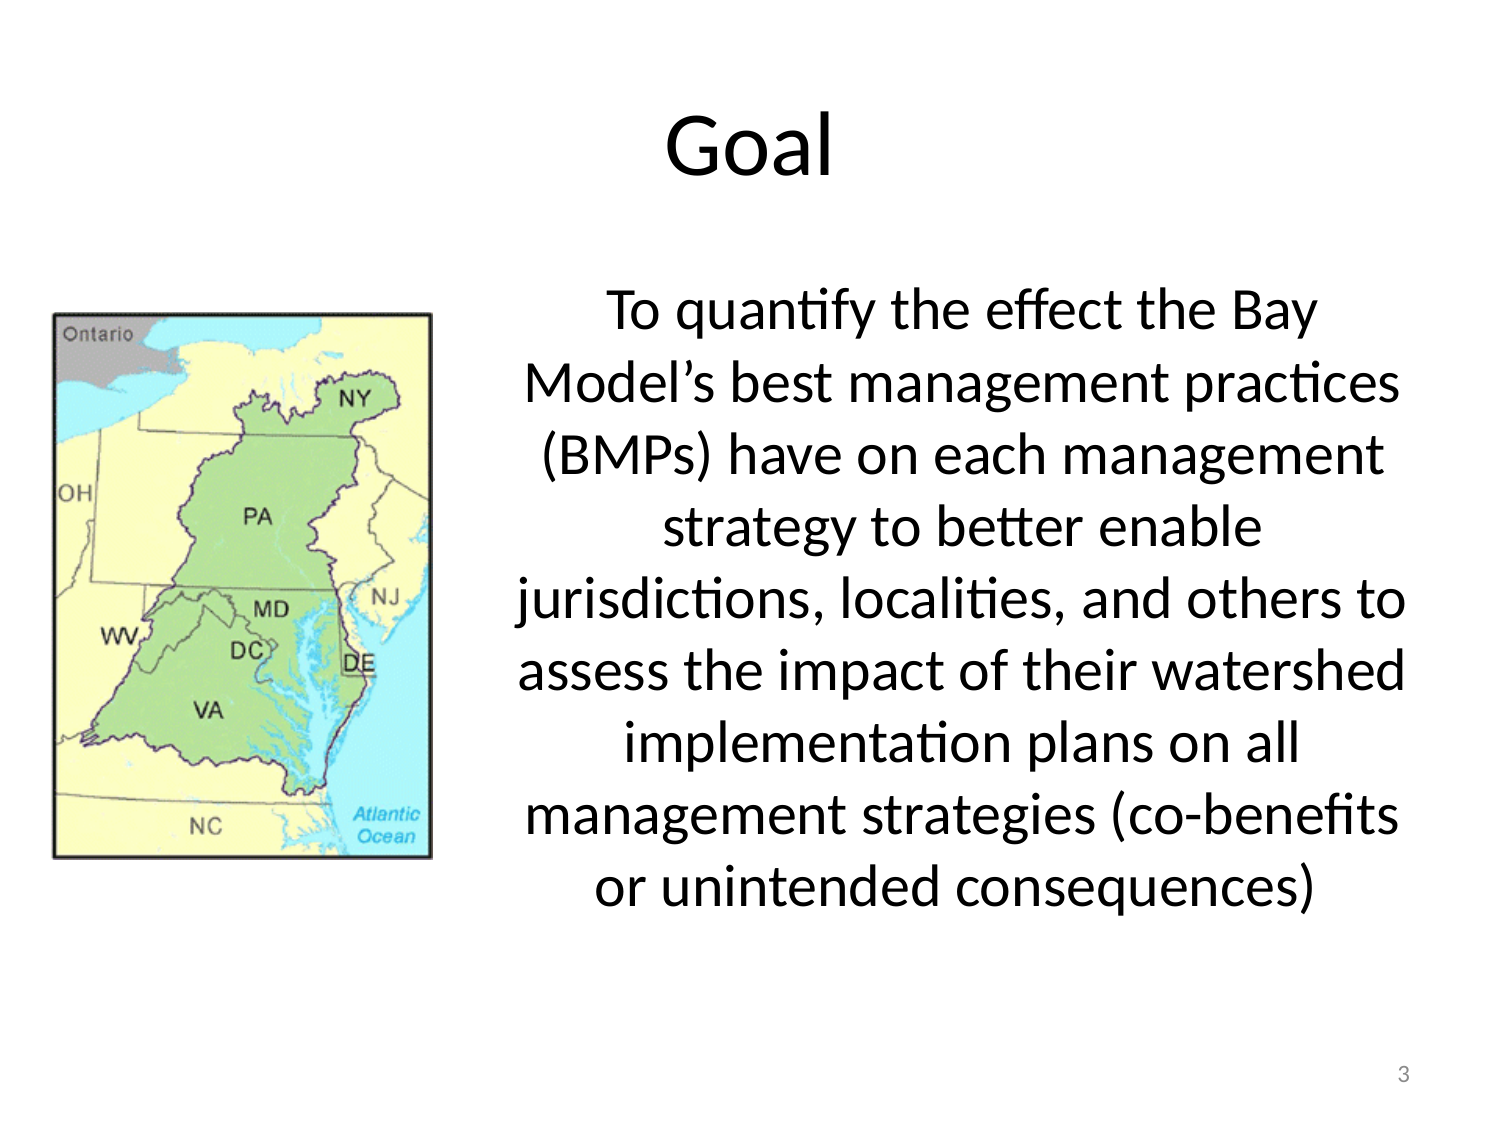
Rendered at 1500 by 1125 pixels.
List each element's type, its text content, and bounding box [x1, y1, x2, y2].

slide_number 3 [1074, 1042, 1425, 1103]
title Goal [75, 45, 1425, 233]
list To quantify the effect the Bay Model’s best management practices (BMPs) have on each management strategy to better enable jurisdictions, localities, and others to assess the impact of their watershed implementation plans on all management strategies (co-benefits or unintended consequences) [500, 262, 1425, 1005]
picture [49, 312, 433, 860]
